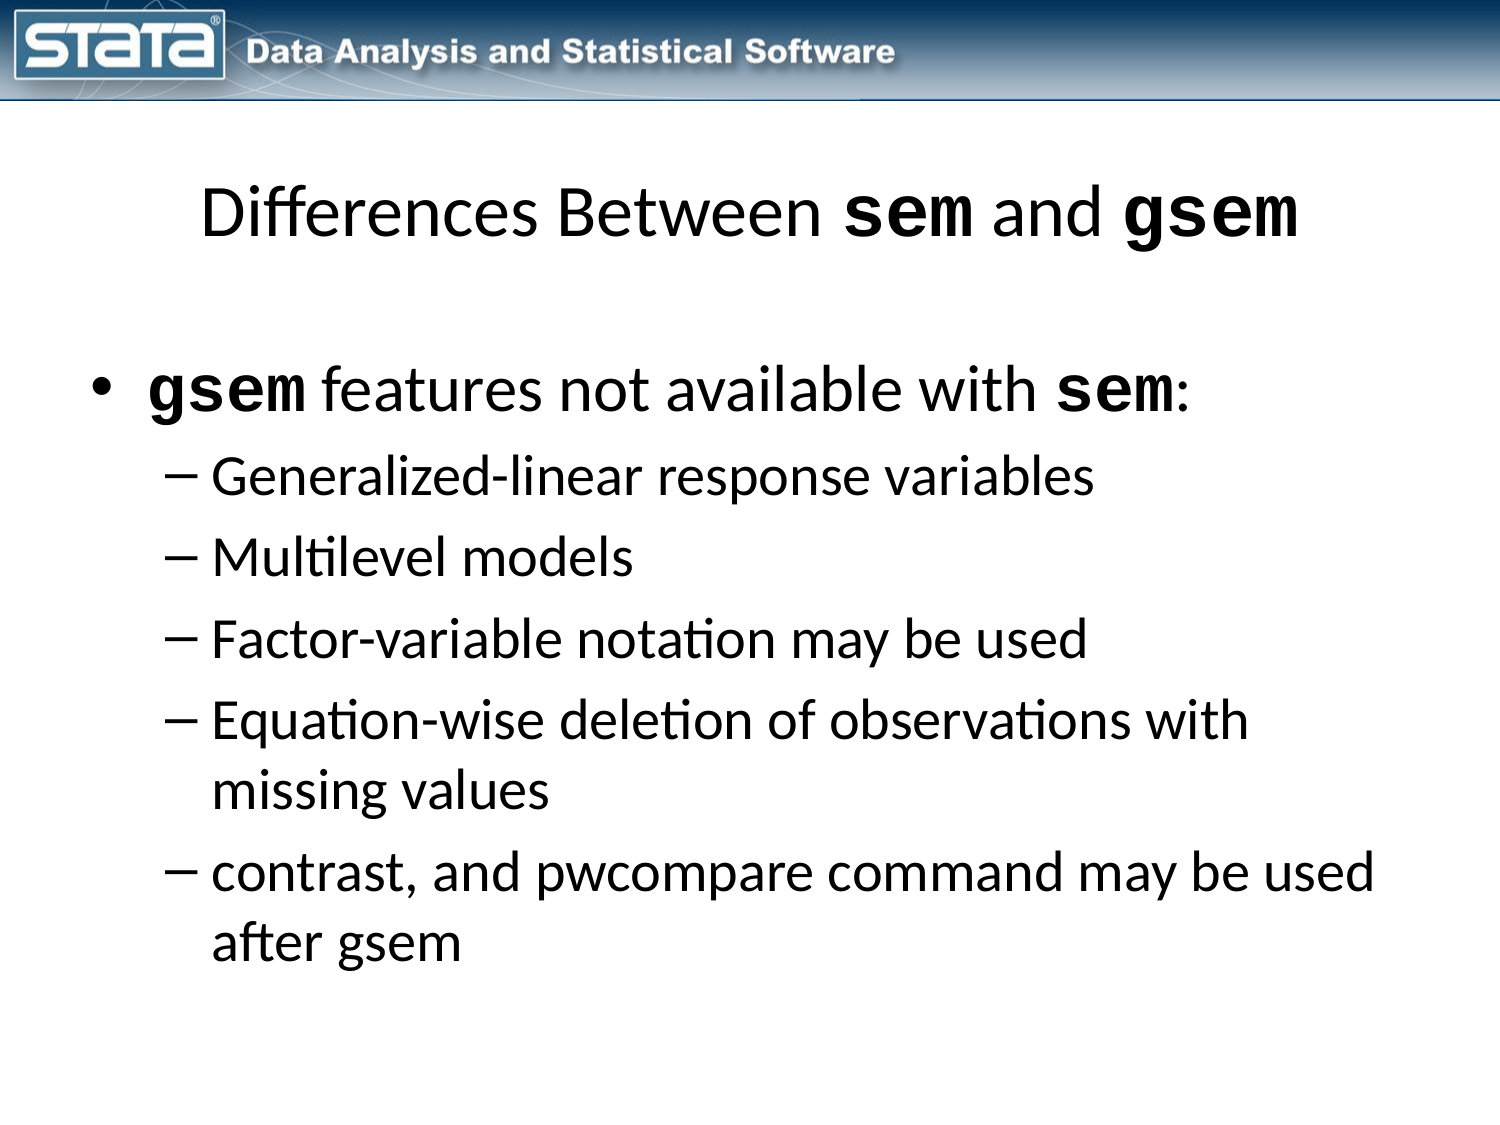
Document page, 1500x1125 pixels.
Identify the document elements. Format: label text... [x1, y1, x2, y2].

picture [0, 0, 1500, 101]
list gsem features not available with sem: Generalized-linear response variables Multilevel models Factor-variable notation may be used Equation-wise deletion of observations with missing values contrast, and pwcompare command may be used after gsem [75, 337, 1425, 1005]
title Differences Between sem and gsem [75, 125, 1425, 288]
